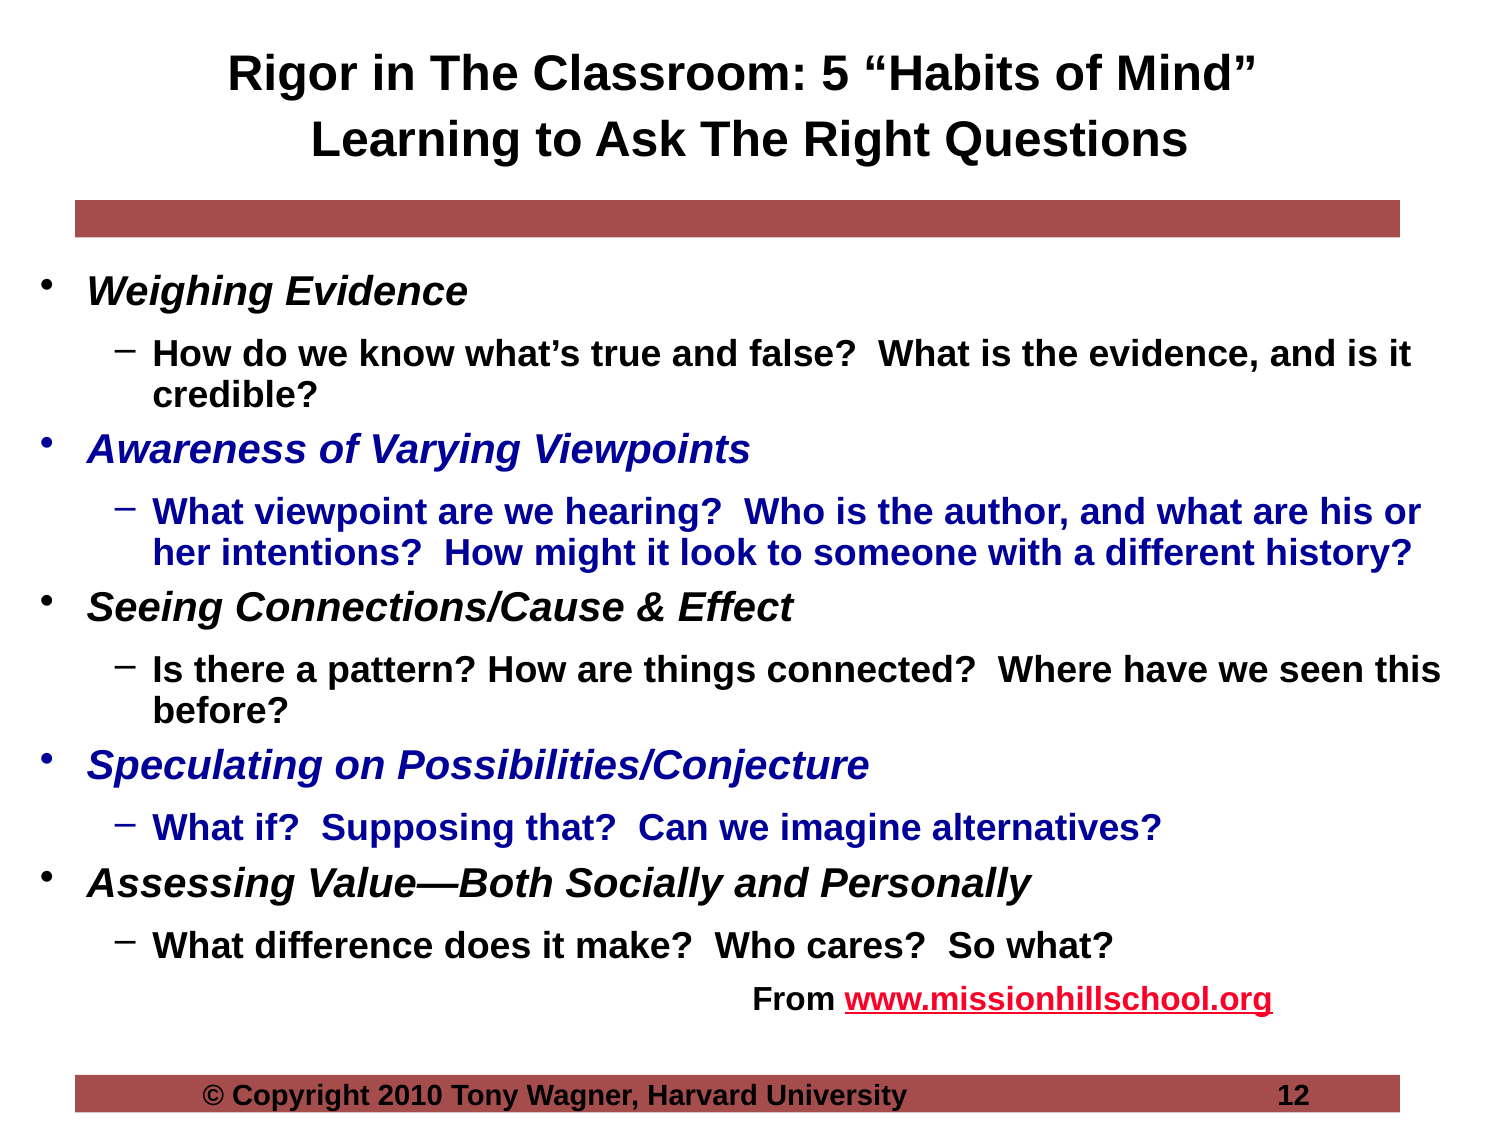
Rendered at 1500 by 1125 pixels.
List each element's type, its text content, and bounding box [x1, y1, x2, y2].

list Weighing Evidence How do we know what’s true and false? What is the evidence, and is it credible? Awareness of Varying Viewpoints What viewpoint are we hearing? Who is the author, and what are his or her intentions? How might it look to someone with a different history? Seeing Connections/Cause & Effect Is there a pattern? How are things connected? Where have we seen this before? Speculating on Possibilities/Conjecture What if? Supposing that? Can we imagine alternatives? Assessing Value—Both Socially and Personally What difference does it make? Who cares? So what? From www.missionhillschool.org [24, 261, 1500, 1051]
title Rigor in The Classroom: 5 “Habits of Mind” Learning to Ask The Right Questions [161, 36, 1339, 163]
